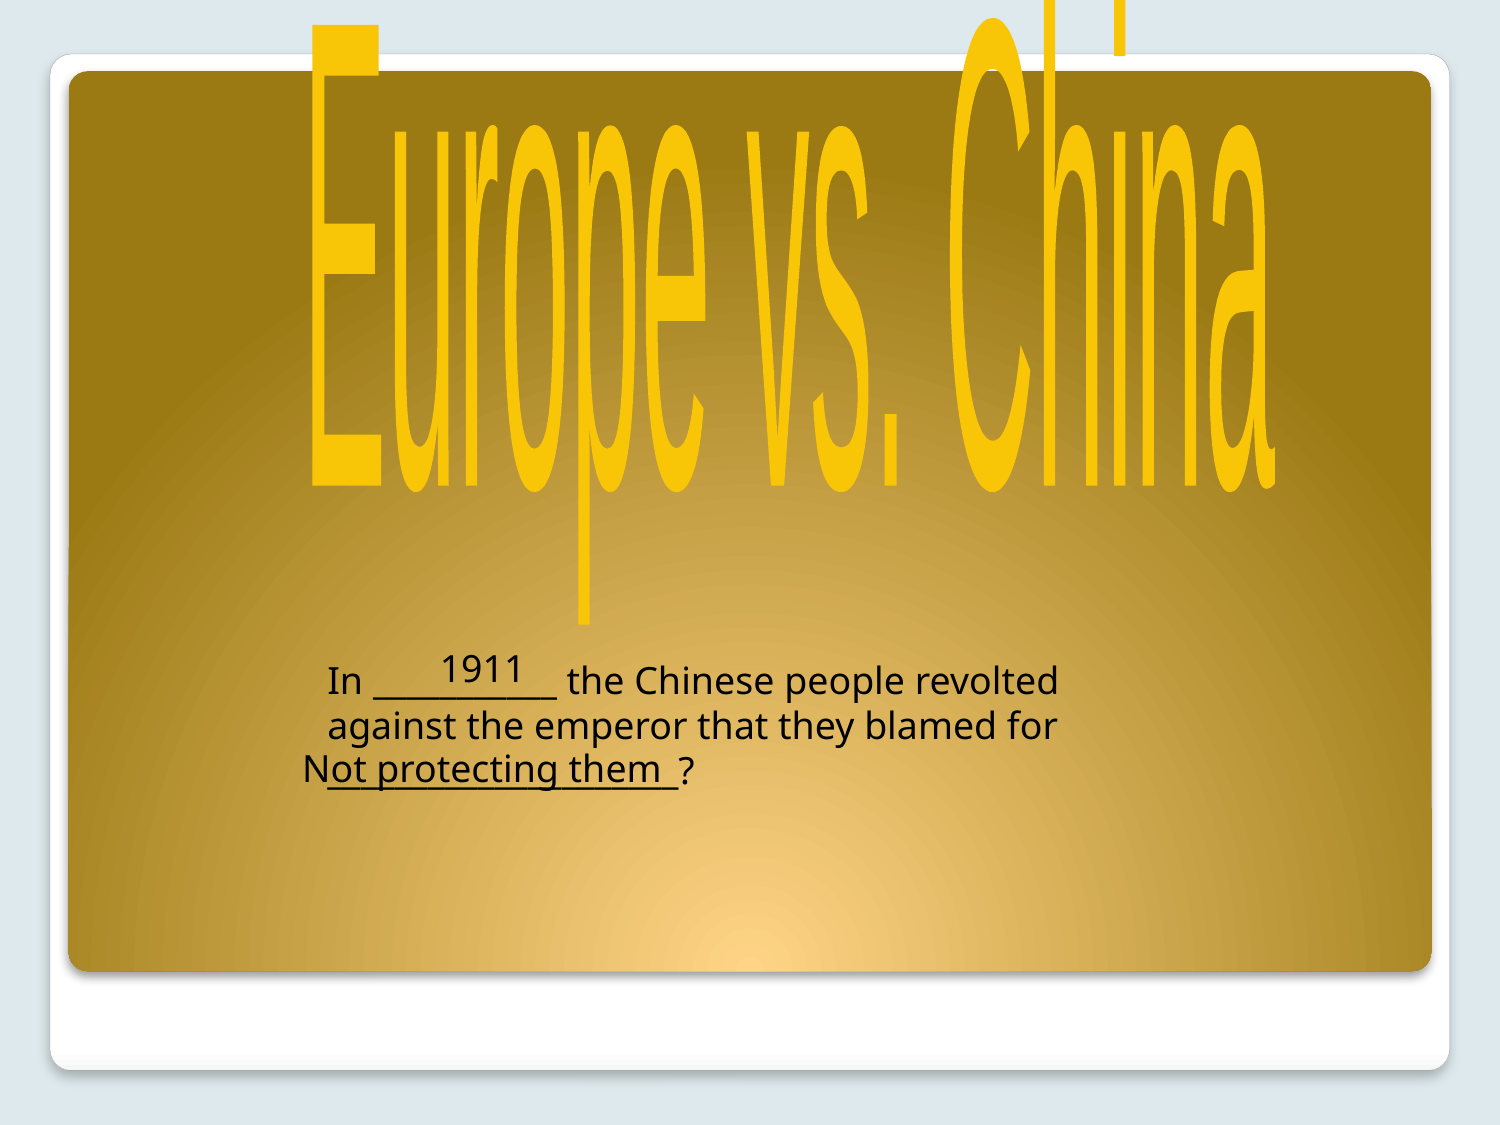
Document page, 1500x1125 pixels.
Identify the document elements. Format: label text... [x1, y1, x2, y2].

text_box Not protecting them [287, 737, 813, 798]
text_box 1911 [424, 637, 575, 698]
text_box [474, 162, 863, 238]
text_box In ___________ the Chinese people revolted against the emperor that they blamed for _____________________? [312, 649, 1213, 800]
